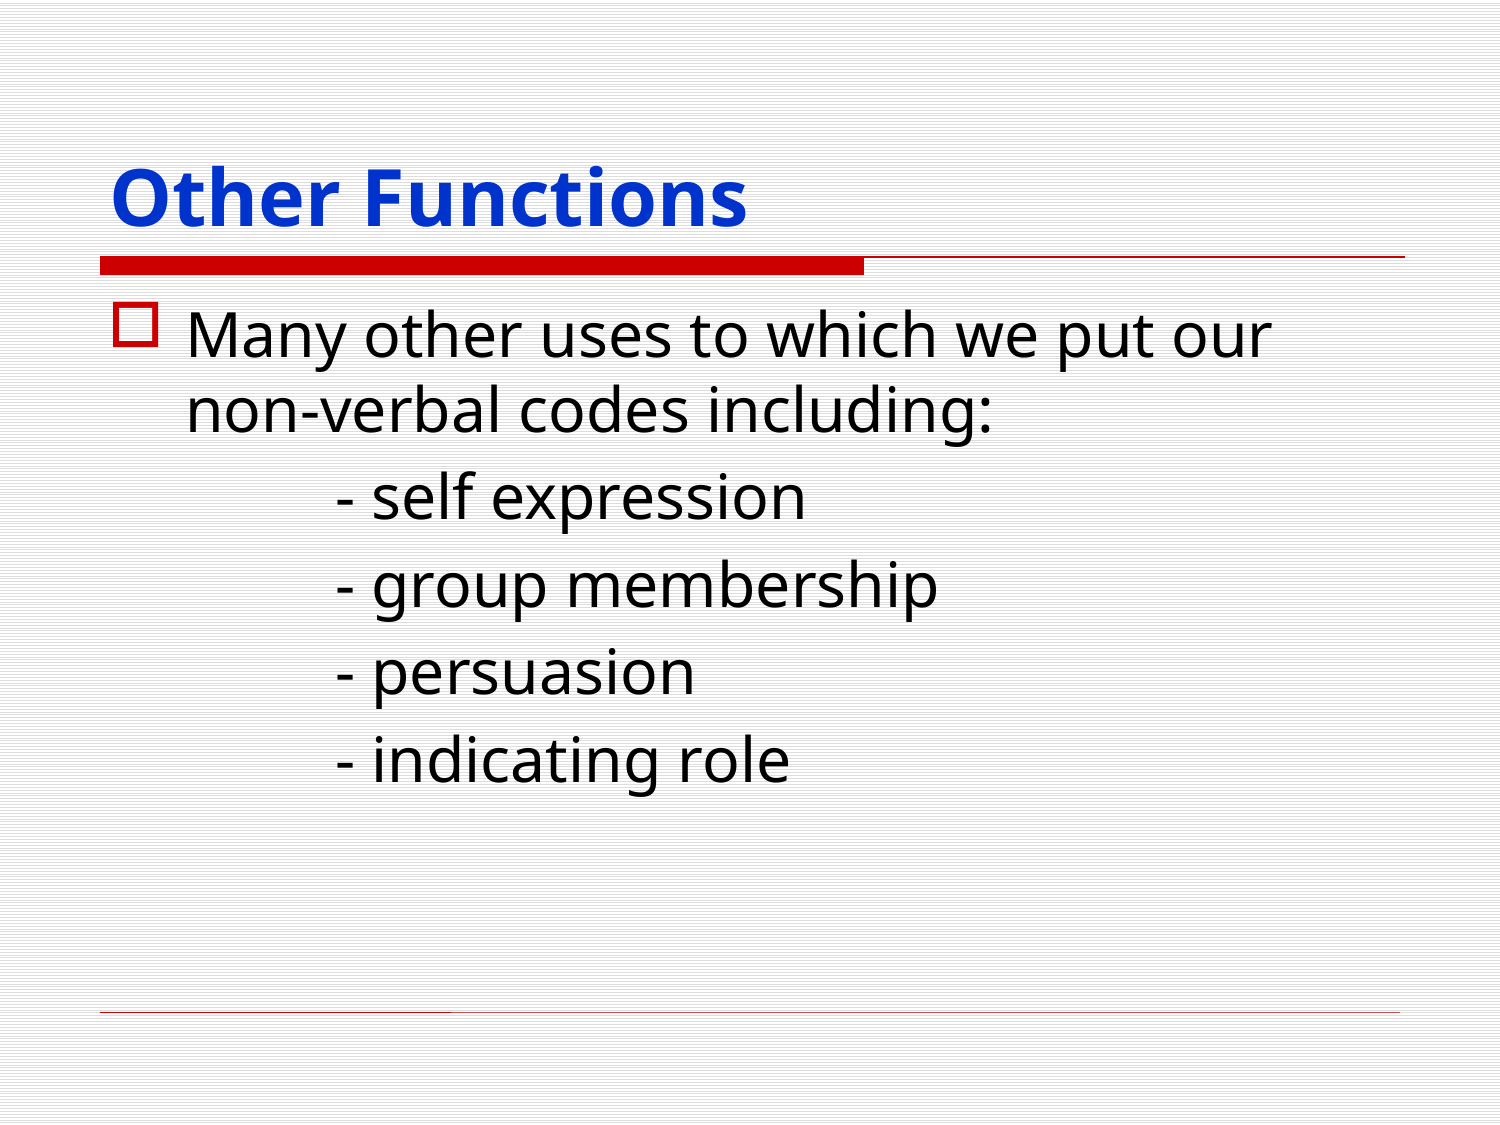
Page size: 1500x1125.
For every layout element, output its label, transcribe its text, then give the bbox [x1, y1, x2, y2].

title Other Functions [93, 49, 1407, 250]
list Many other uses to which we put our non-verbal codes including: - self expression - group membership - persuasion - indicating role [92, 287, 1406, 988]
